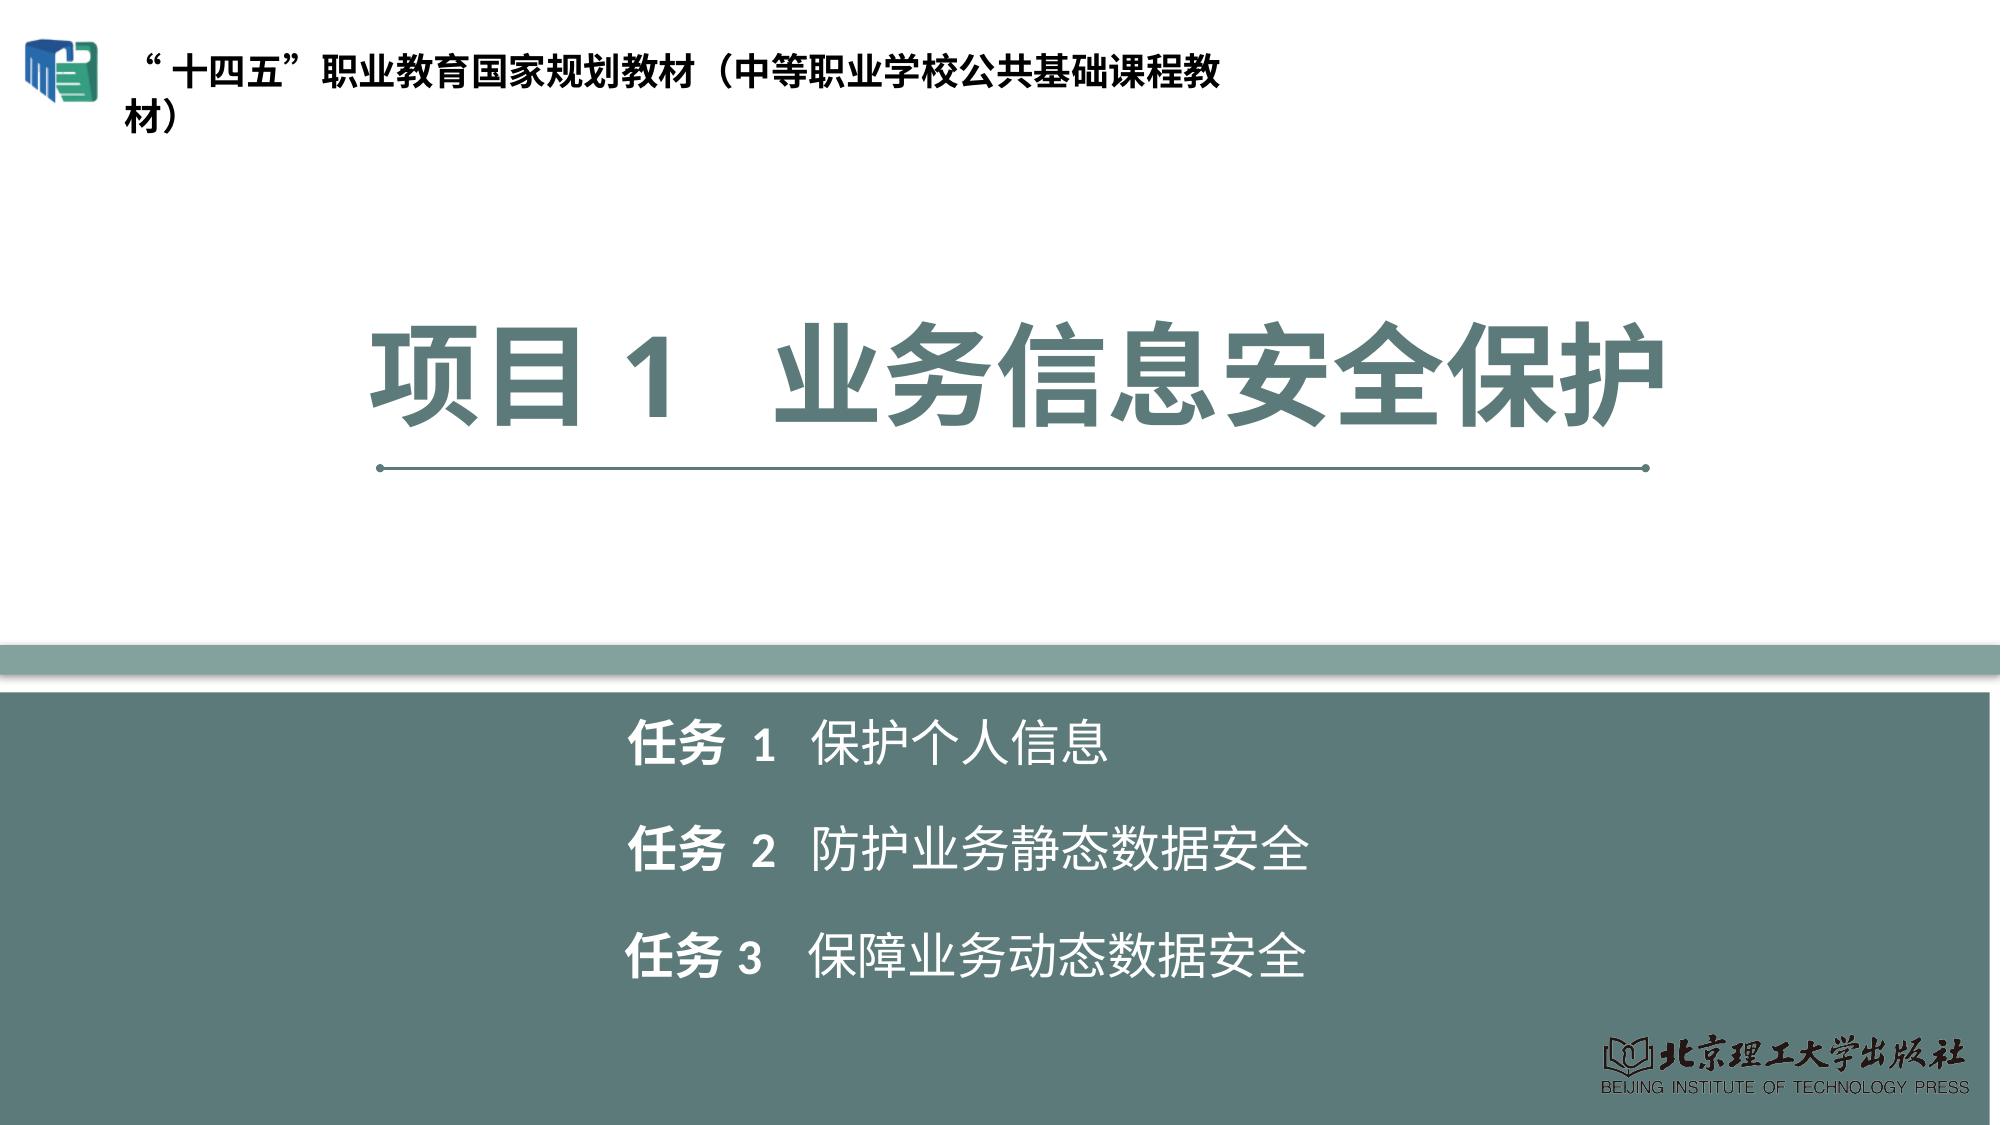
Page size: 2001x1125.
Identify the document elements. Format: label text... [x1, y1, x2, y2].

text_box “十四五”职业教育国家规划教材（中等职业学校公共基础课程教材） [109, 40, 1308, 146]
text_box 任务3 保障业务动态数据安全 [610, 916, 1351, 992]
text_box [0, 691, 1991, 1125]
text_box [0, 644, 2000, 676]
text_box 任务 2 防护业务静态数据安全 [612, 810, 1363, 886]
picture [11, 19, 110, 118]
text_box 任务 1 保护个人信息 [612, 703, 1213, 779]
picture [1602, 1034, 1969, 1094]
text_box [373, 297, 1666, 469]
